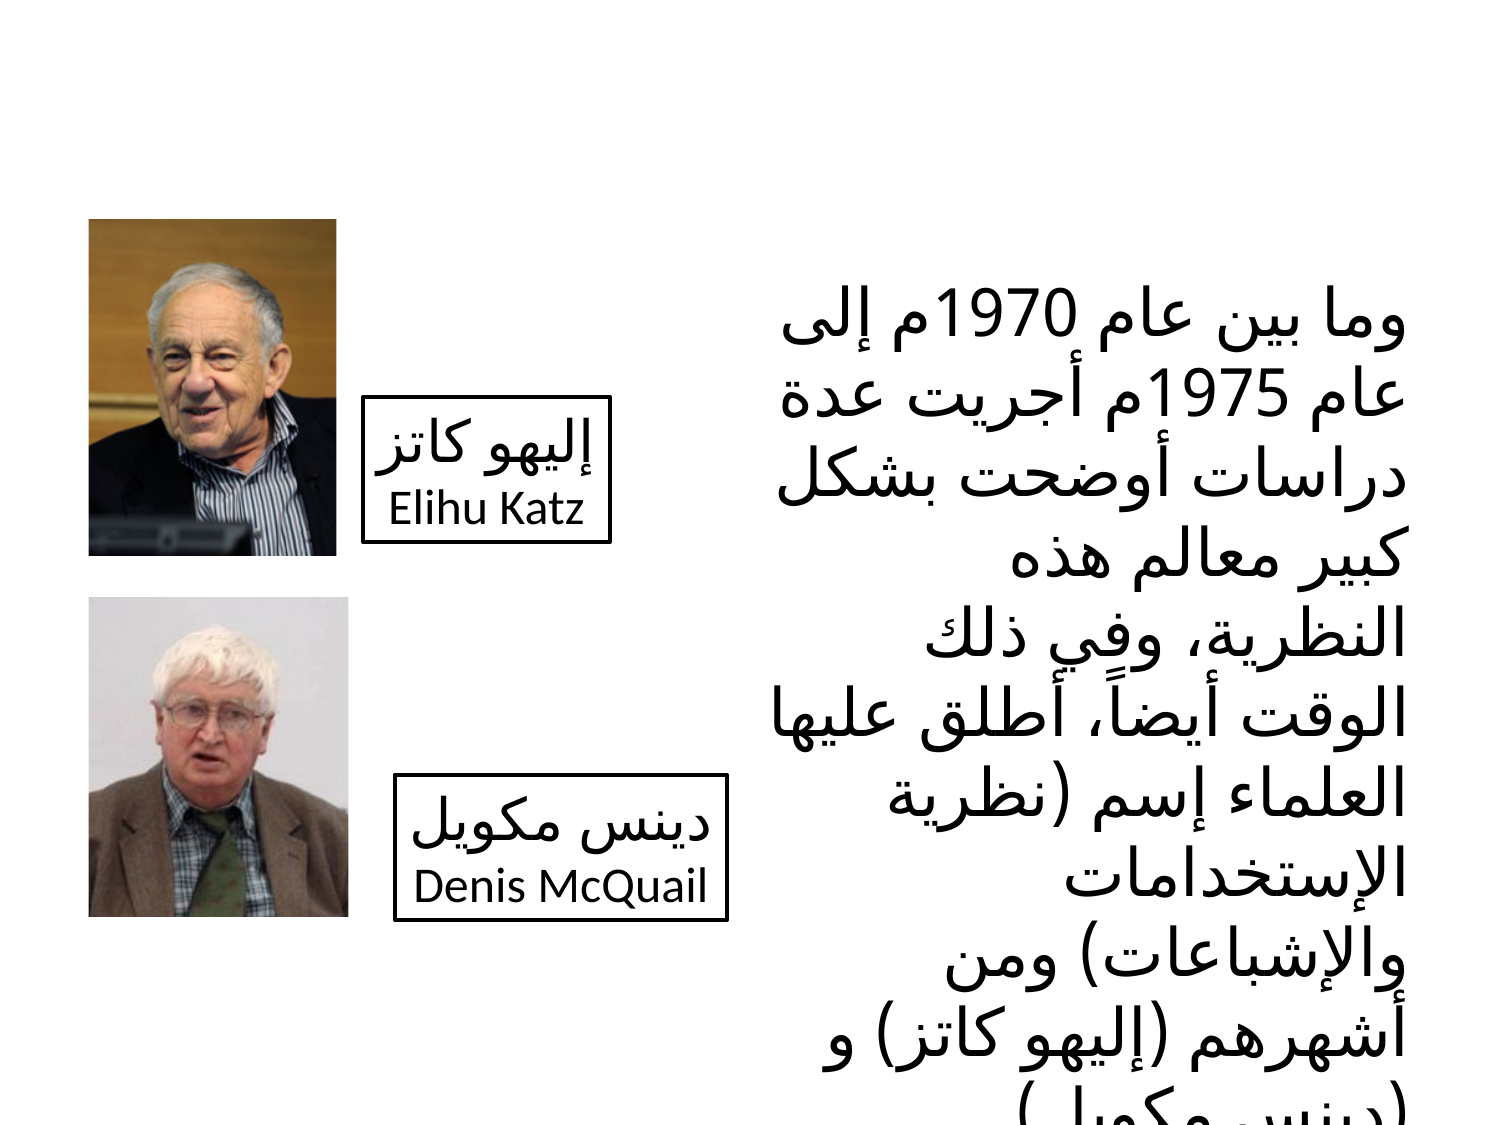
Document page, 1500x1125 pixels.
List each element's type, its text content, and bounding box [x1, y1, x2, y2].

text_box إليهو كاتز Elihu Katz [361, 395, 612, 544]
picture [88, 597, 349, 918]
list وما بين عام 1970م إلى عام 1975م أجريت عدة دراسات أوضحت بشكل كبير معالم هذه النظرية، وفي ذلك الوقت أيضاً، أطلق عليها العلماء إسم (نظرية الإستخدامات والإشباعات) ومن أشهرهم (إليهو كاتز) و (دينس مكويل). [750, 262, 1425, 1005]
text_box دينس مكويل Denis McQuail [393, 773, 729, 922]
picture [88, 219, 337, 556]
